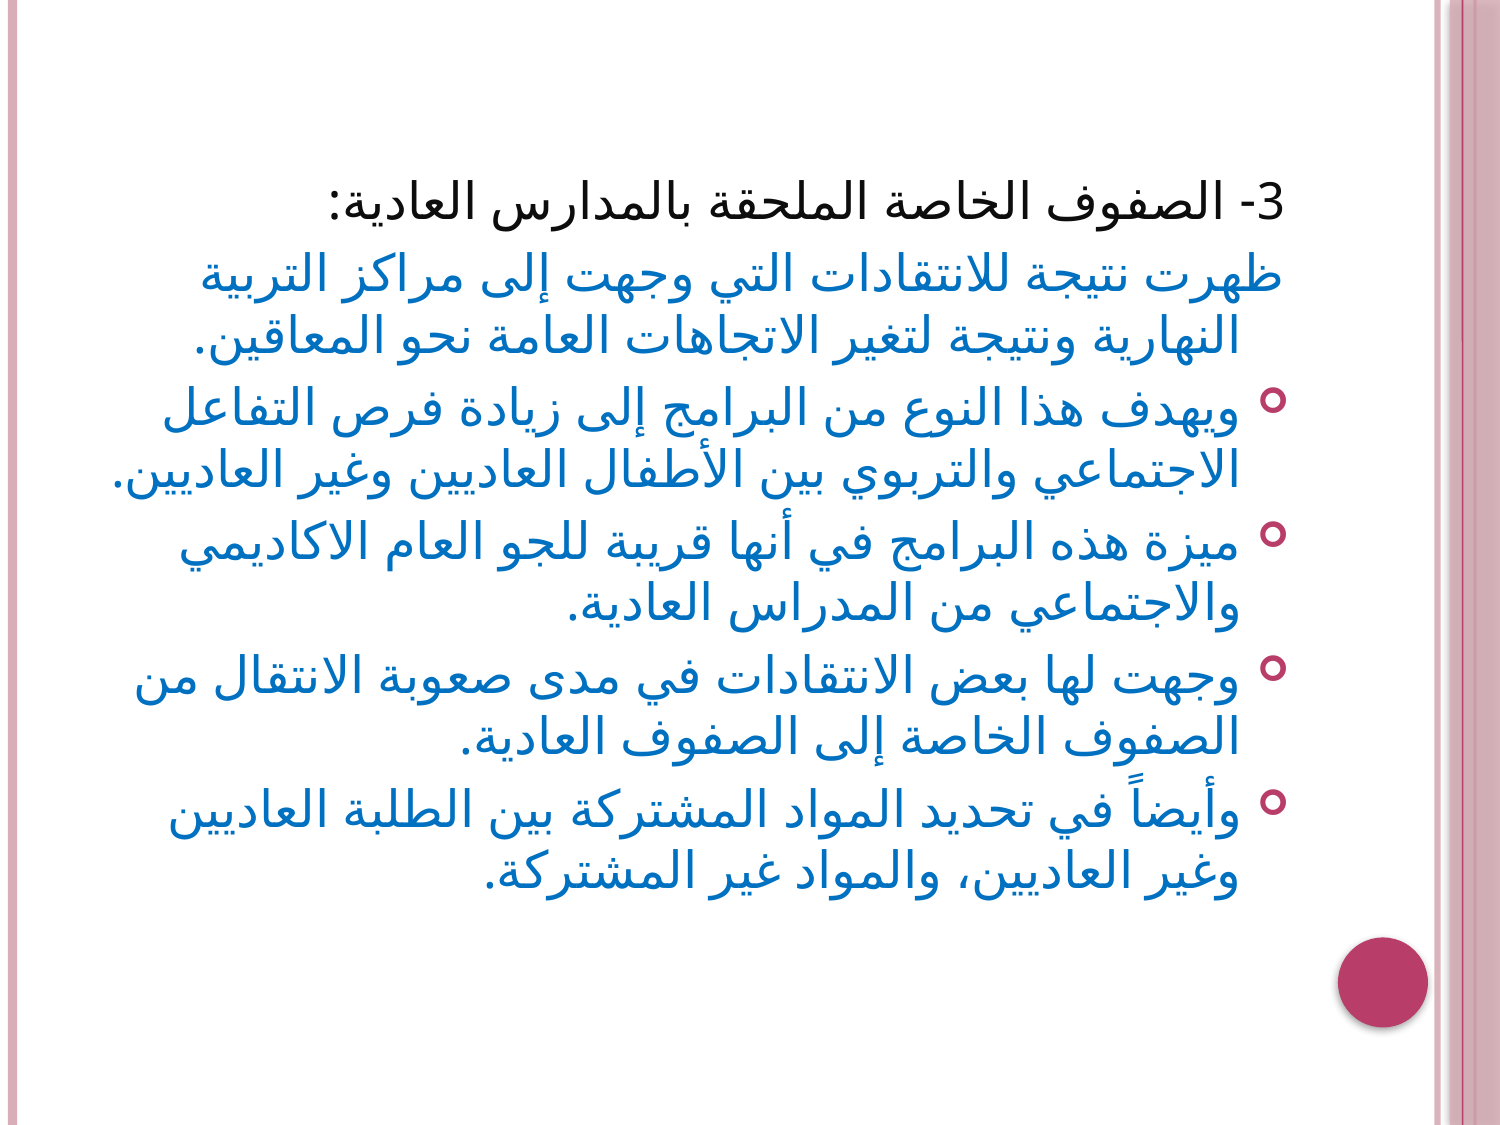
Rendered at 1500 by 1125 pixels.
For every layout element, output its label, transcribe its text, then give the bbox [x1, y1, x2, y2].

list 3- الصفوف الخاصة الملحقة بالمدارس العادية: ظهرت نتيجة للانتقادات التي وجهت إلى مراكز التربية النهارية ونتيجة لتغير الاتجاهات العامة نحو المعاقين. ويهدف هذا النوع من البرامج إلى زيادة فرص التفاعل الاجتماعي والتربوي بين الأطفال العاديين وغير العاديين. ميزة هذه البرامج في أنها قريبة للجو العام الاكاديمي والاجتماعي من المدراس العادية. وجهت لها بعض الانتقادات في مدى صعوبة الانتقال من الصفوف الخاصة إلى الصفوف العادية. وأيضاً في تحديد المواد المشتركة بين الطلبة العاديين وغير العاديين، والمواد غير المشتركة. [75, 160, 1300, 1062]
